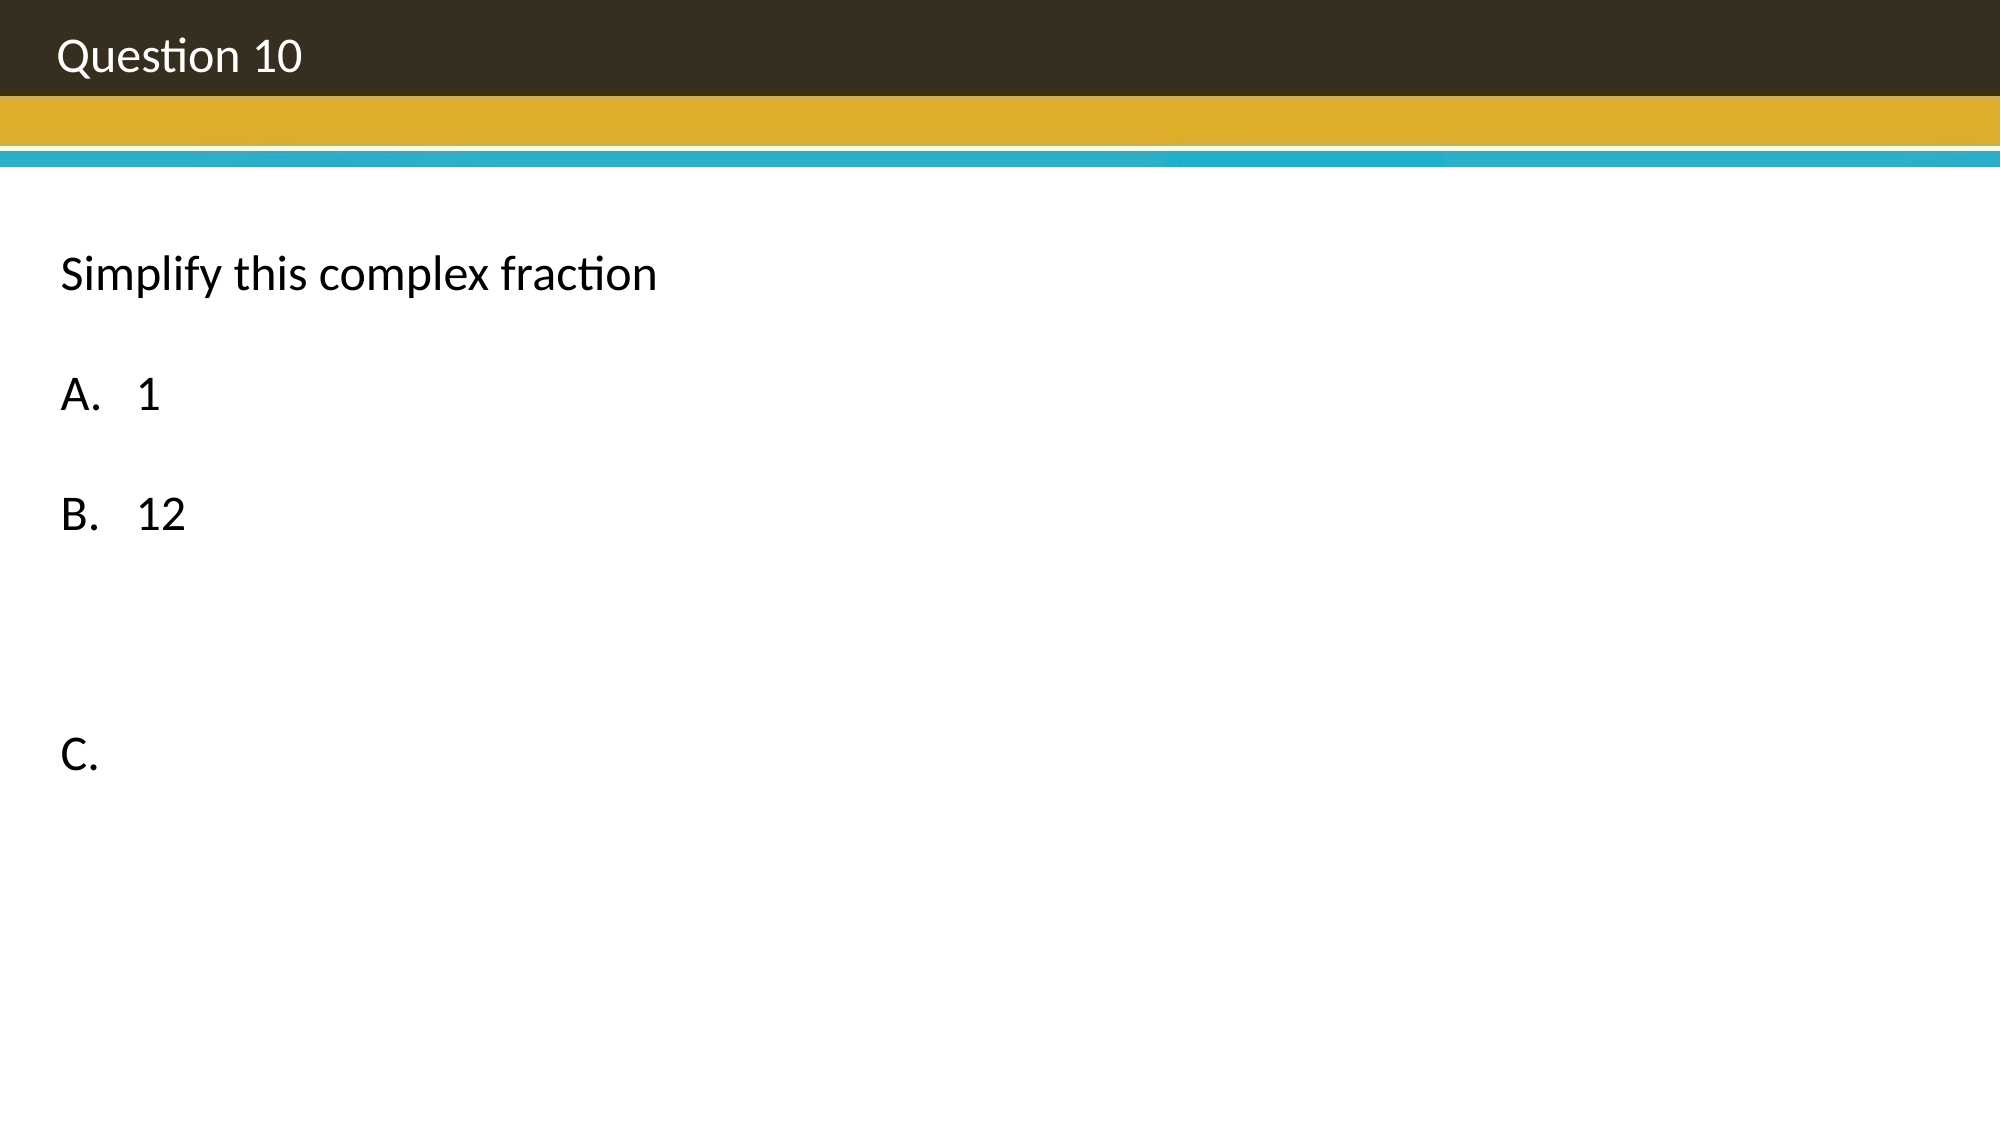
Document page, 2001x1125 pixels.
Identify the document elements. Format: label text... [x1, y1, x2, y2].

text_box Question 10 [41, 14, 318, 90]
picture [0, 0, 2000, 167]
